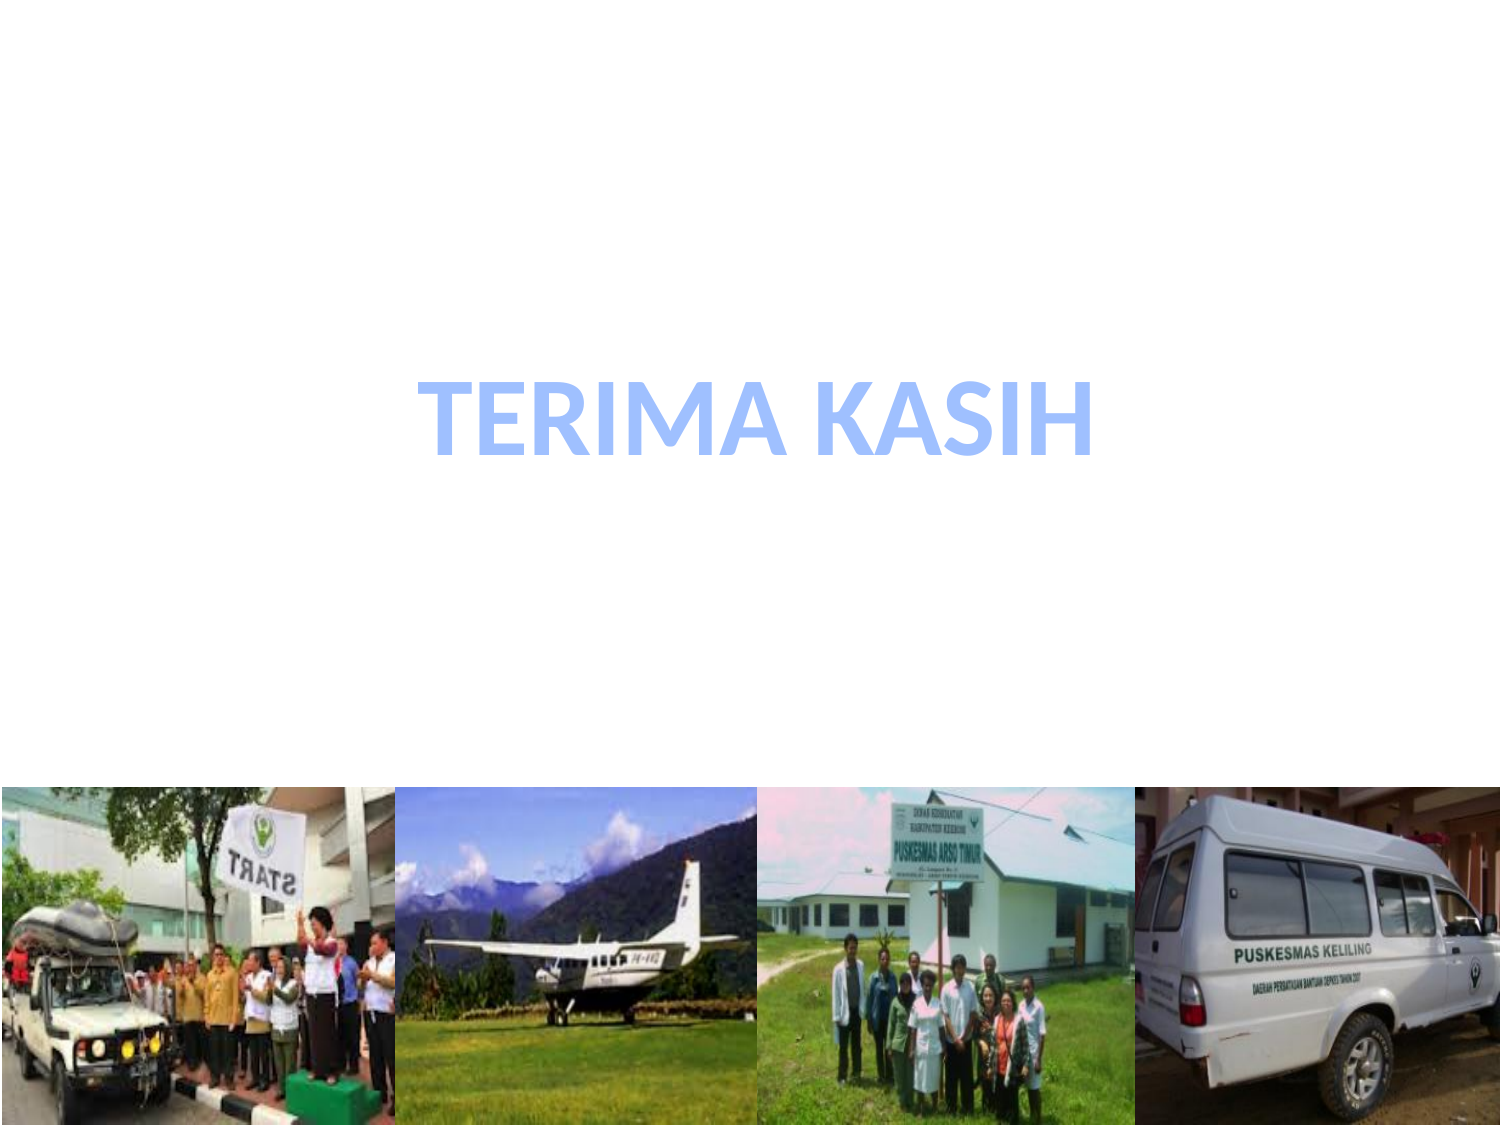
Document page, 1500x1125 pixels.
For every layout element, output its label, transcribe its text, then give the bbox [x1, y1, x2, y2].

picture [2, 787, 1500, 1125]
text_box TERIMA KASIH [402, 335, 1113, 486]
